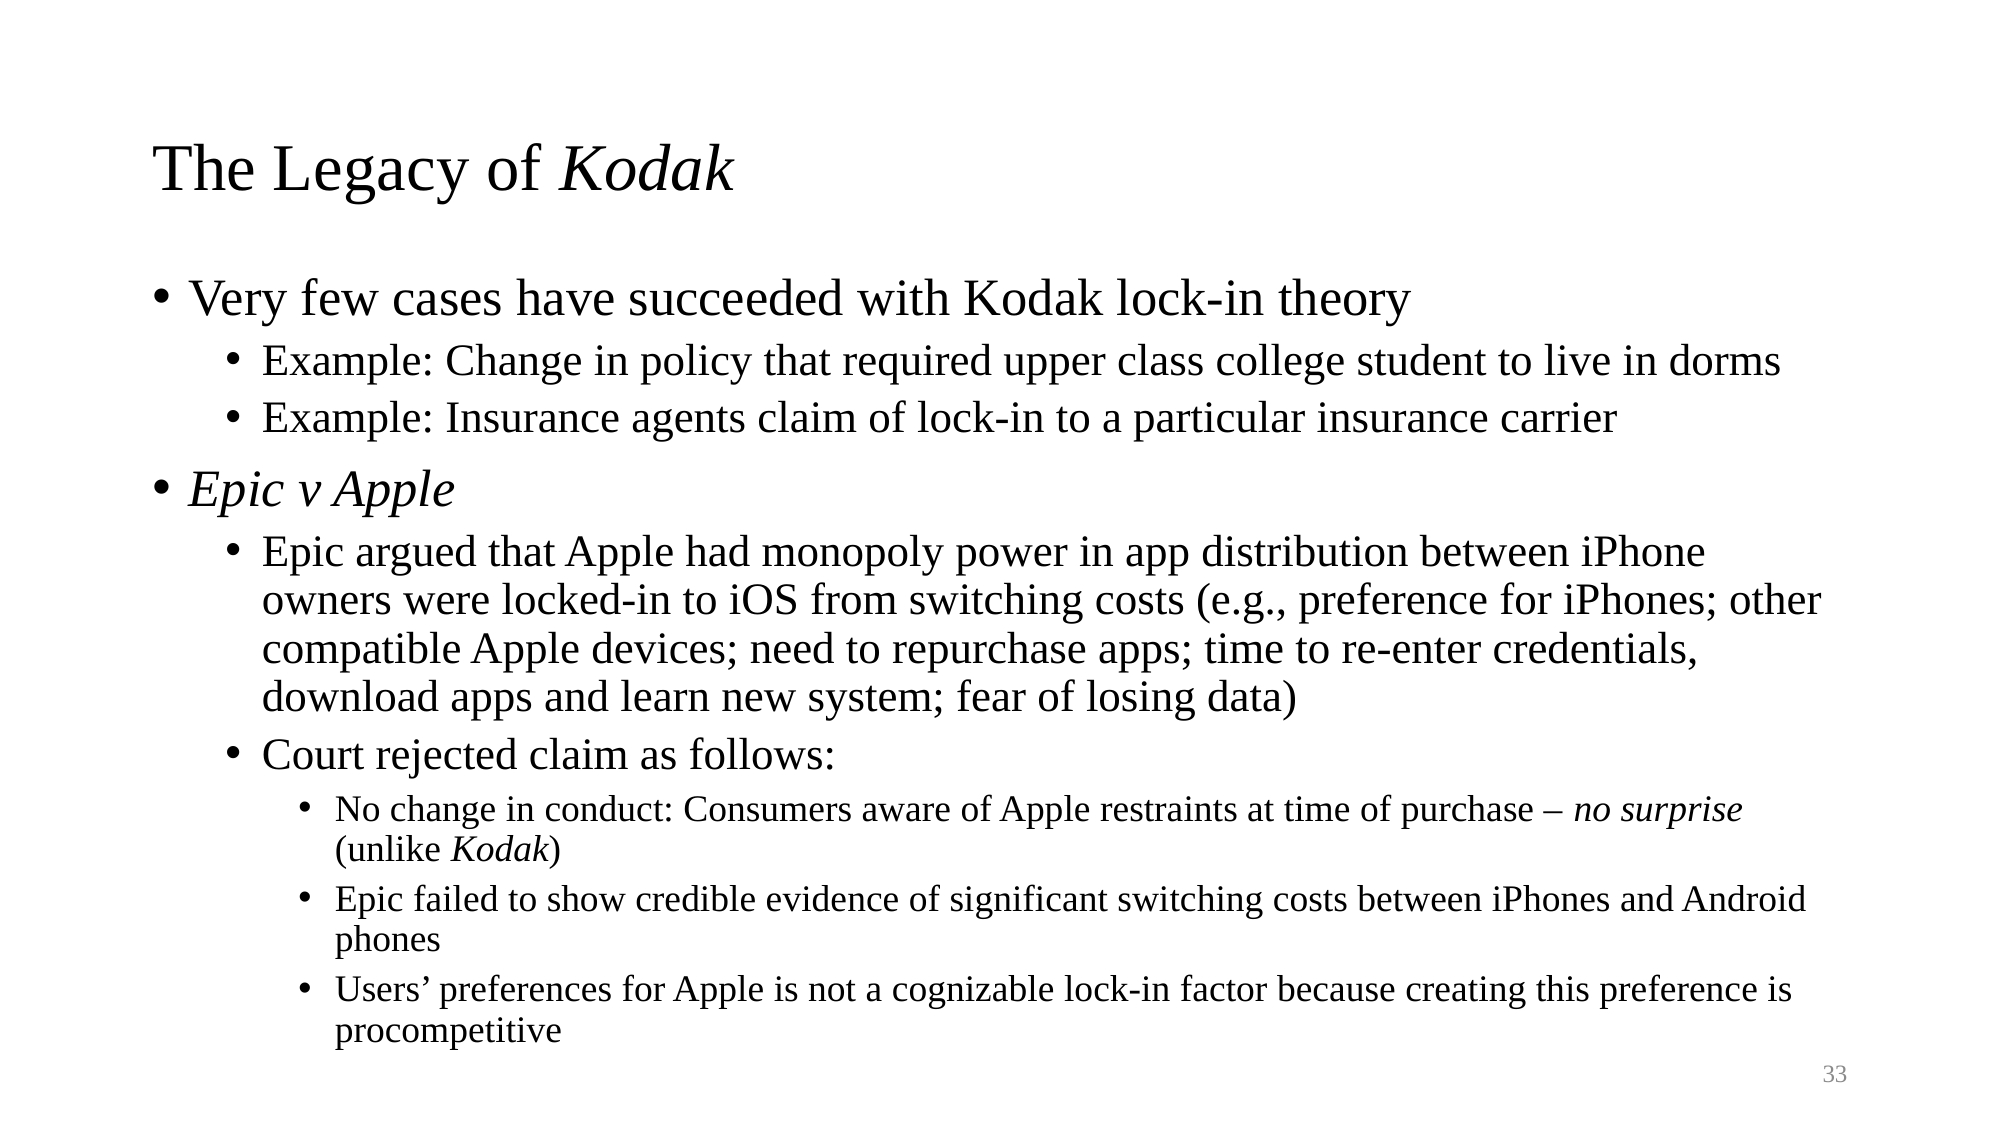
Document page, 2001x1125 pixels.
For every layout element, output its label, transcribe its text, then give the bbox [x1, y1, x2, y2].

title The Legacy of Kodak [137, 59, 1863, 262]
list Very few cases have succeeded with Kodak lock-in theory Example: Change in policy that required upper class college student to live in dorms Example: Insurance agents claim of lock-in to a particular insurance carrier Epic v Apple Epic argued that Apple had monopoly power in app distribution between iPhone owners were locked-in to iOS from switching costs (e.g., preference for iPhones; other compatible Apple devices; need to repurchase apps; time to re-enter credentials, download apps and learn new system; fear of losing data) Court rejected claim as follows: No change in conduct: Consumers aware of Apple restraints at time of purchase – no surprise (unlike Kodak) Epic failed to show credible evidence of significant switching costs between iPhones and Android phones Users’ preferences for Apple is not a cognizable lock-in factor because creating this preference is procompetitive [137, 262, 1863, 1066]
slide_number 33 [1412, 1042, 1863, 1103]
